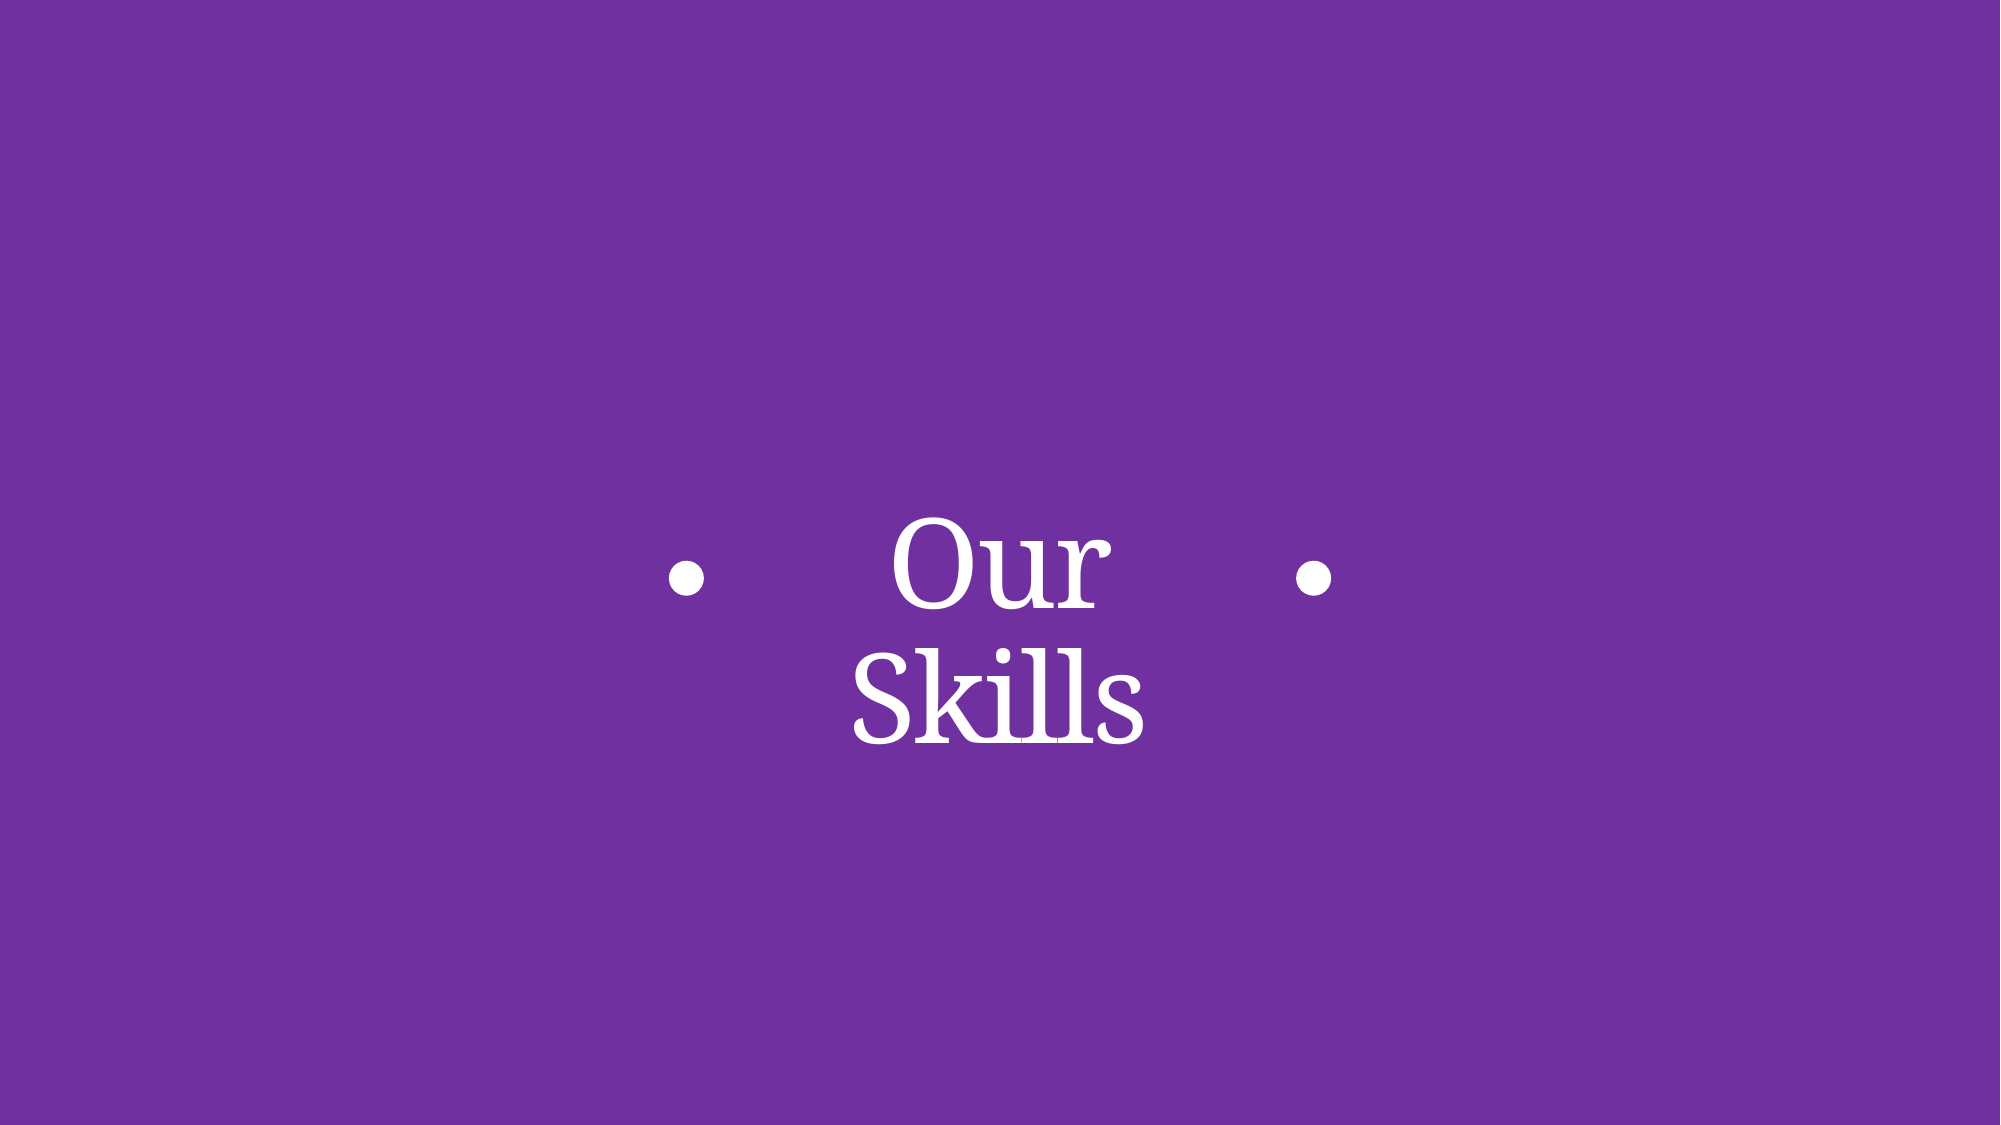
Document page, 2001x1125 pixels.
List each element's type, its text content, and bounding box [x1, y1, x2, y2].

list Our Skills [710, 492, 1288, 643]
